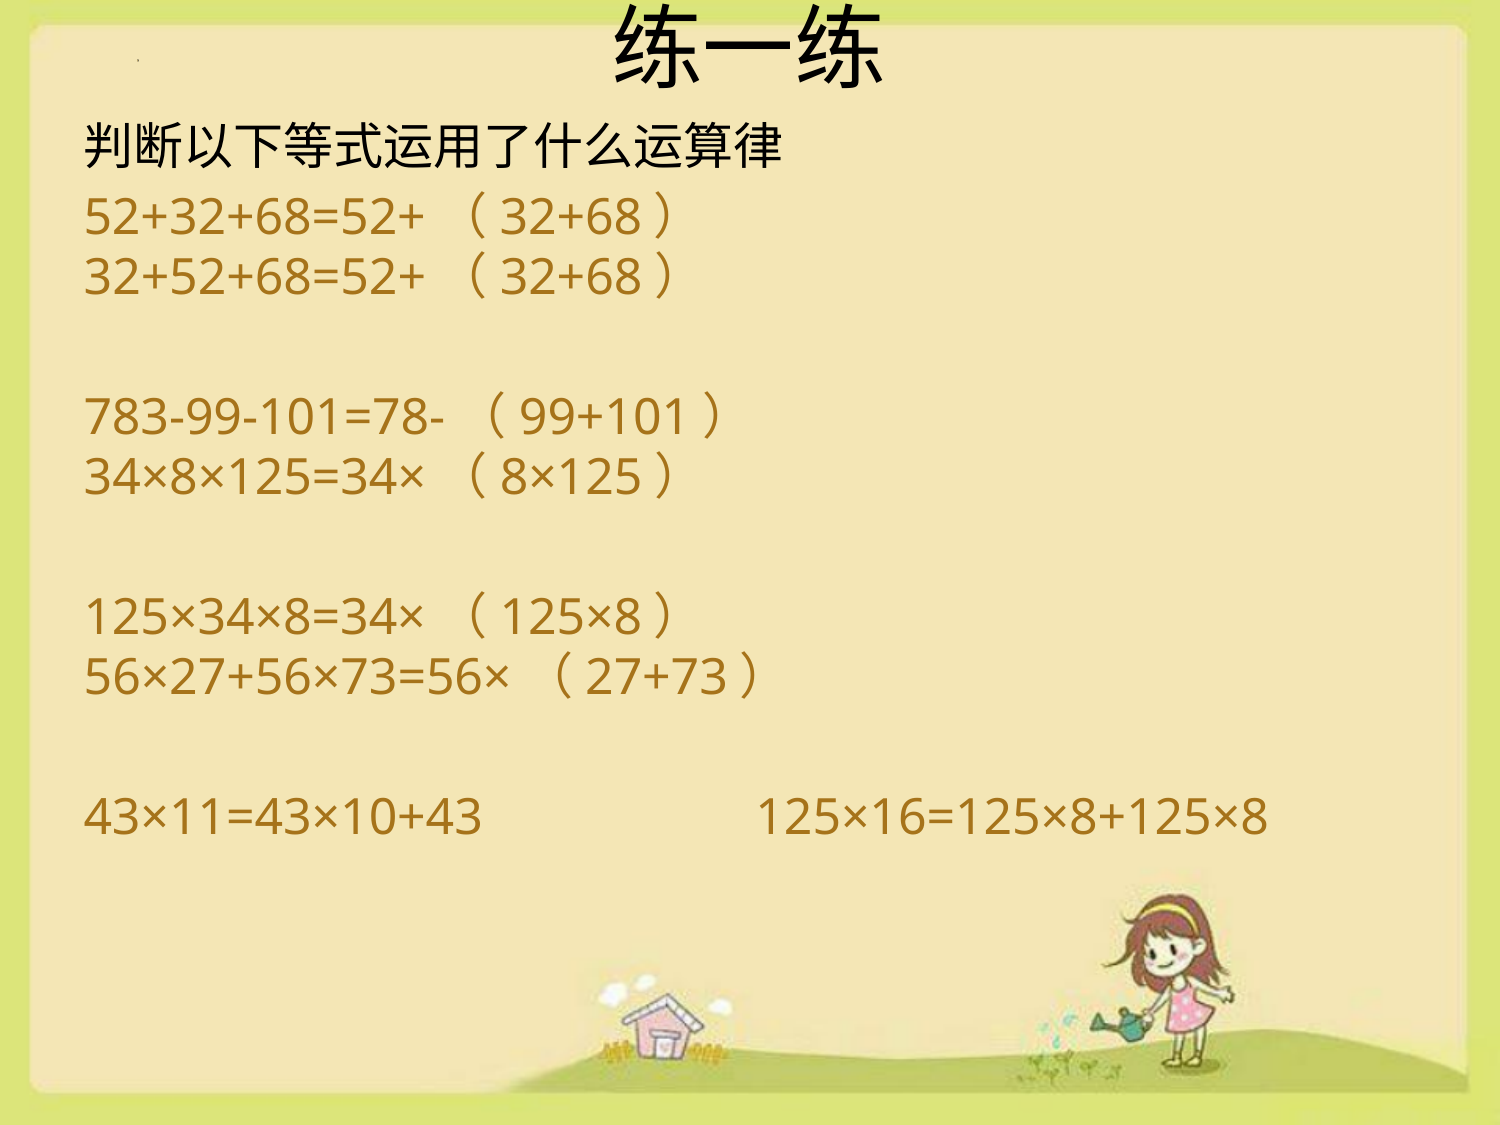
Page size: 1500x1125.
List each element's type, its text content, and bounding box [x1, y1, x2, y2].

picture [0, 0, 1500, 1125]
list 判断以下等式运用了什么运算律 52+32+68=52+（32+68） 32+52+68=52+（32+68） 783-99-101=78-（99+101） 34×8×125=34×（8×125） 125×34×8=34×（125×8） 56×27+56×73=56×（27+73） 43×11=43×10+43 125×16=125×8+125×8 [68, 106, 1430, 960]
title 练一练 [68, 0, 1430, 106]
